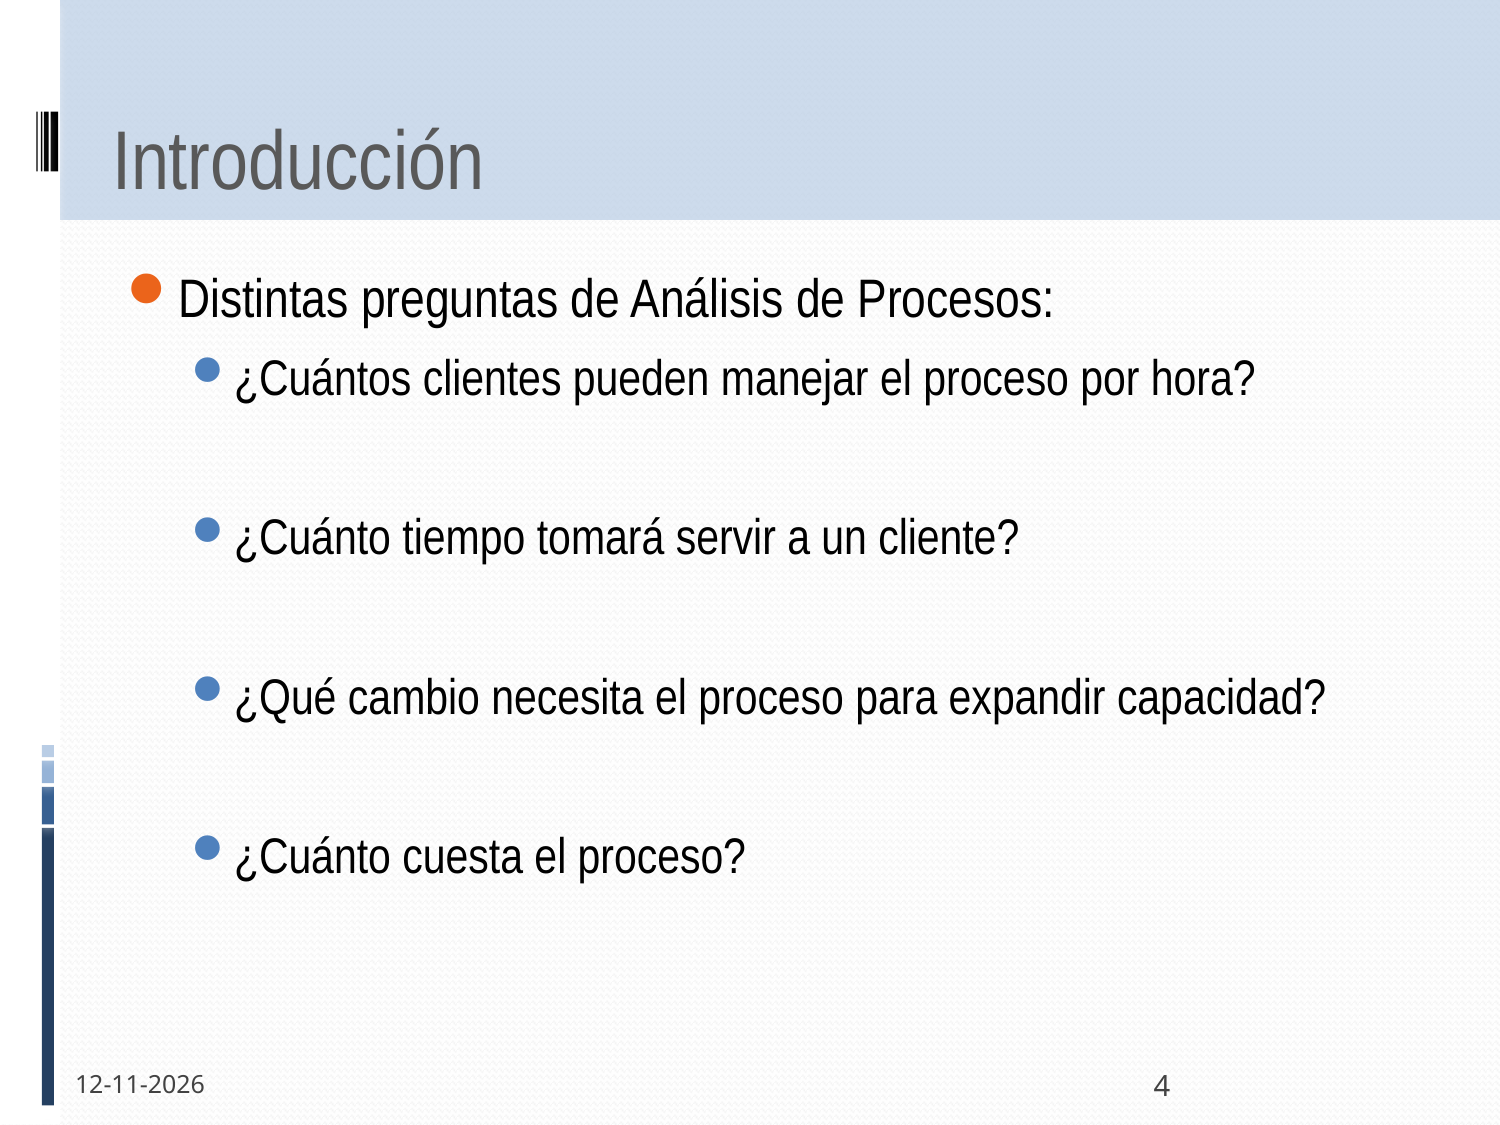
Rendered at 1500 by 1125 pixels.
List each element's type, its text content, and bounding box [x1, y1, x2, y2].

list Distintas preguntas de Análisis de Procesos: ¿Cuántos clientes pueden manejar el proceso por hora? ¿Cuánto tiempo tomará servir a un cliente? ¿Qué cambio necesita el proceso para expandir capacidad? ¿Cuánto cuesta el proceso? [111, 255, 1436, 1038]
title Introducción [111, 18, 1436, 207]
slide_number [75, 1042, 243, 1103]
slide_number 4 [1045, 1046, 1171, 1107]
